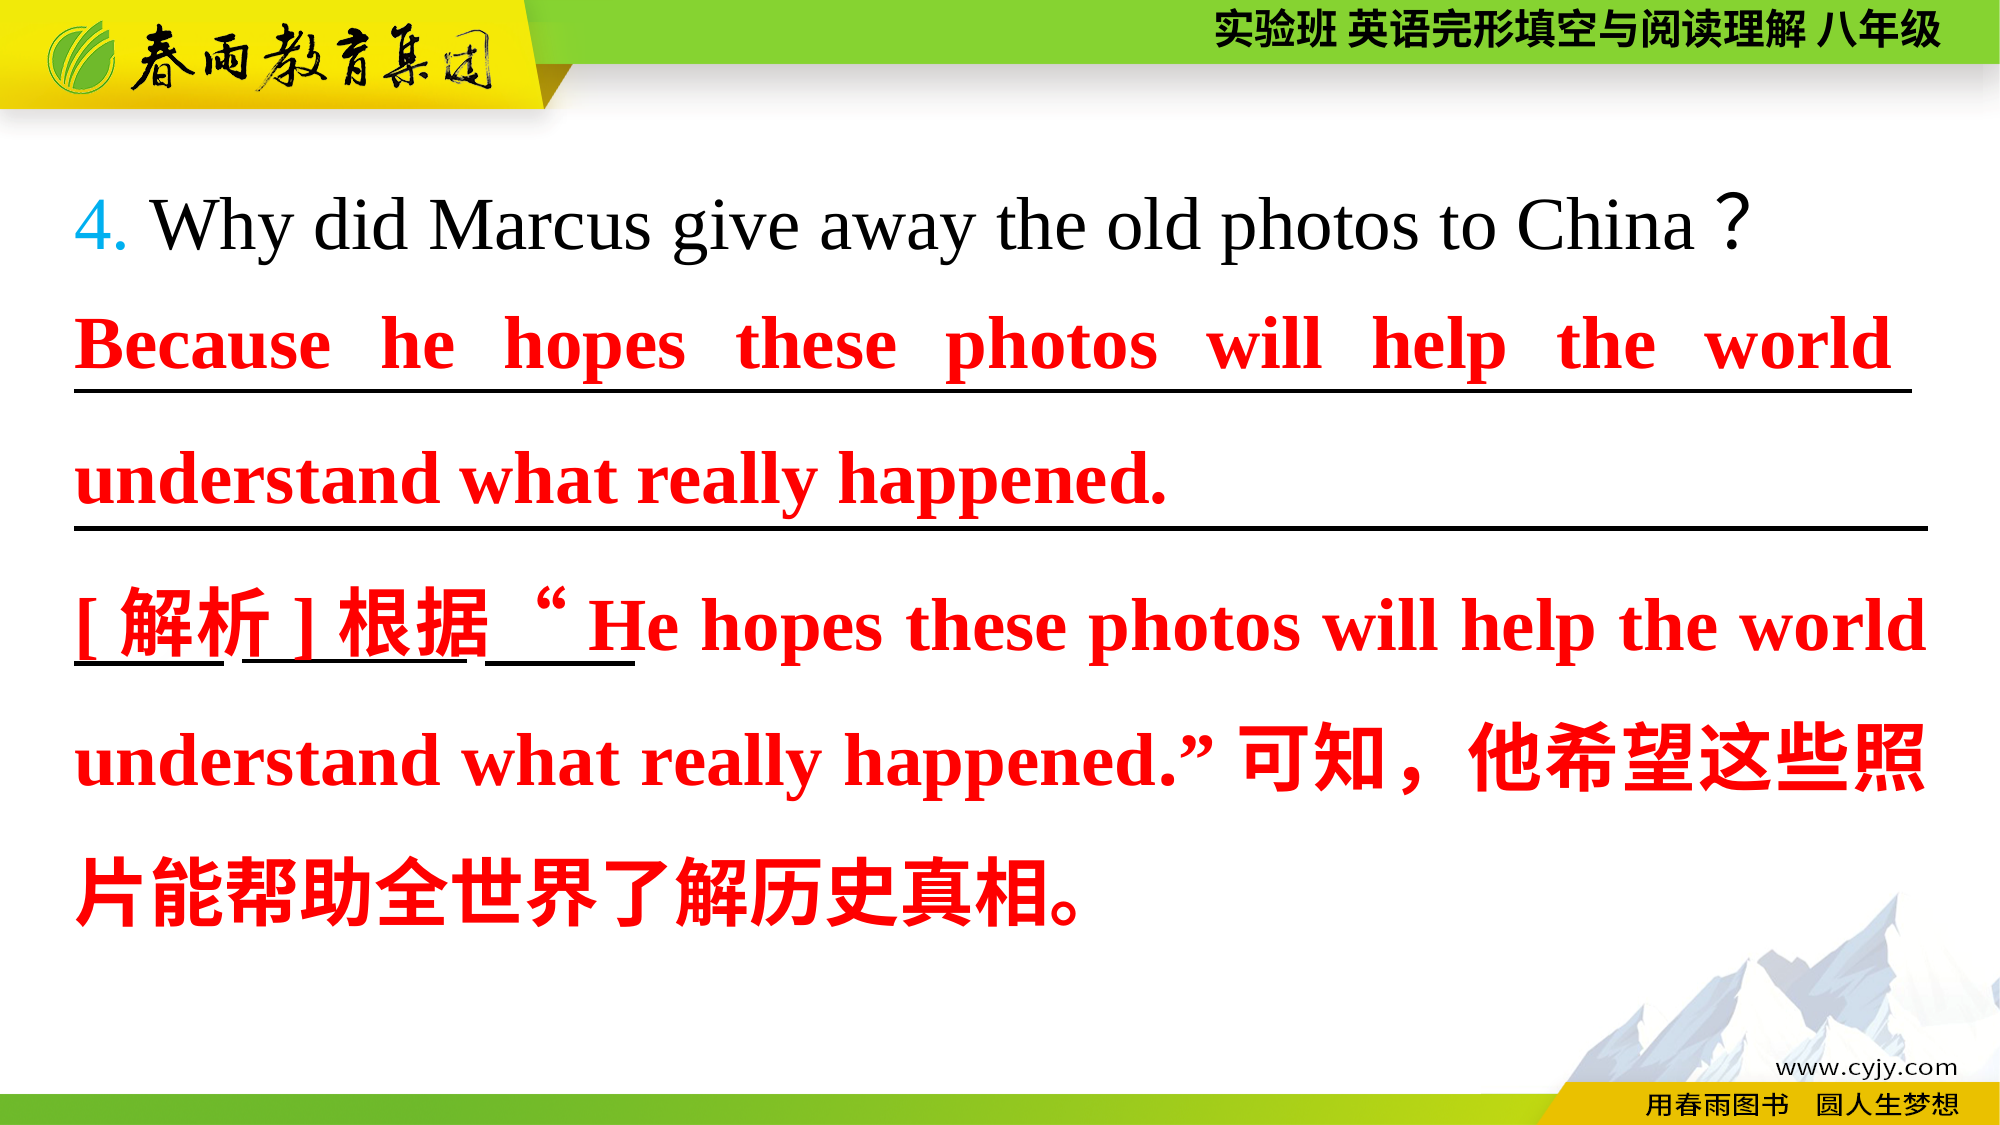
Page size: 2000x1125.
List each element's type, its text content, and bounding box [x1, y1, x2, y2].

text_box [解析]根据“He hopes these photos will help the world understand what really happened.”可知，他希望这些照片能帮助全世界了解历史真相。 [59, 523, 1944, 944]
text_box Because he hopes these photos will help the world understand what really happened. [59, 240, 1910, 523]
picture [0, 0, 2000, 1125]
list 4. Why did Marcus give away the old photos to China？ _________________________________________________ ，______ [59, 122, 1944, 523]
